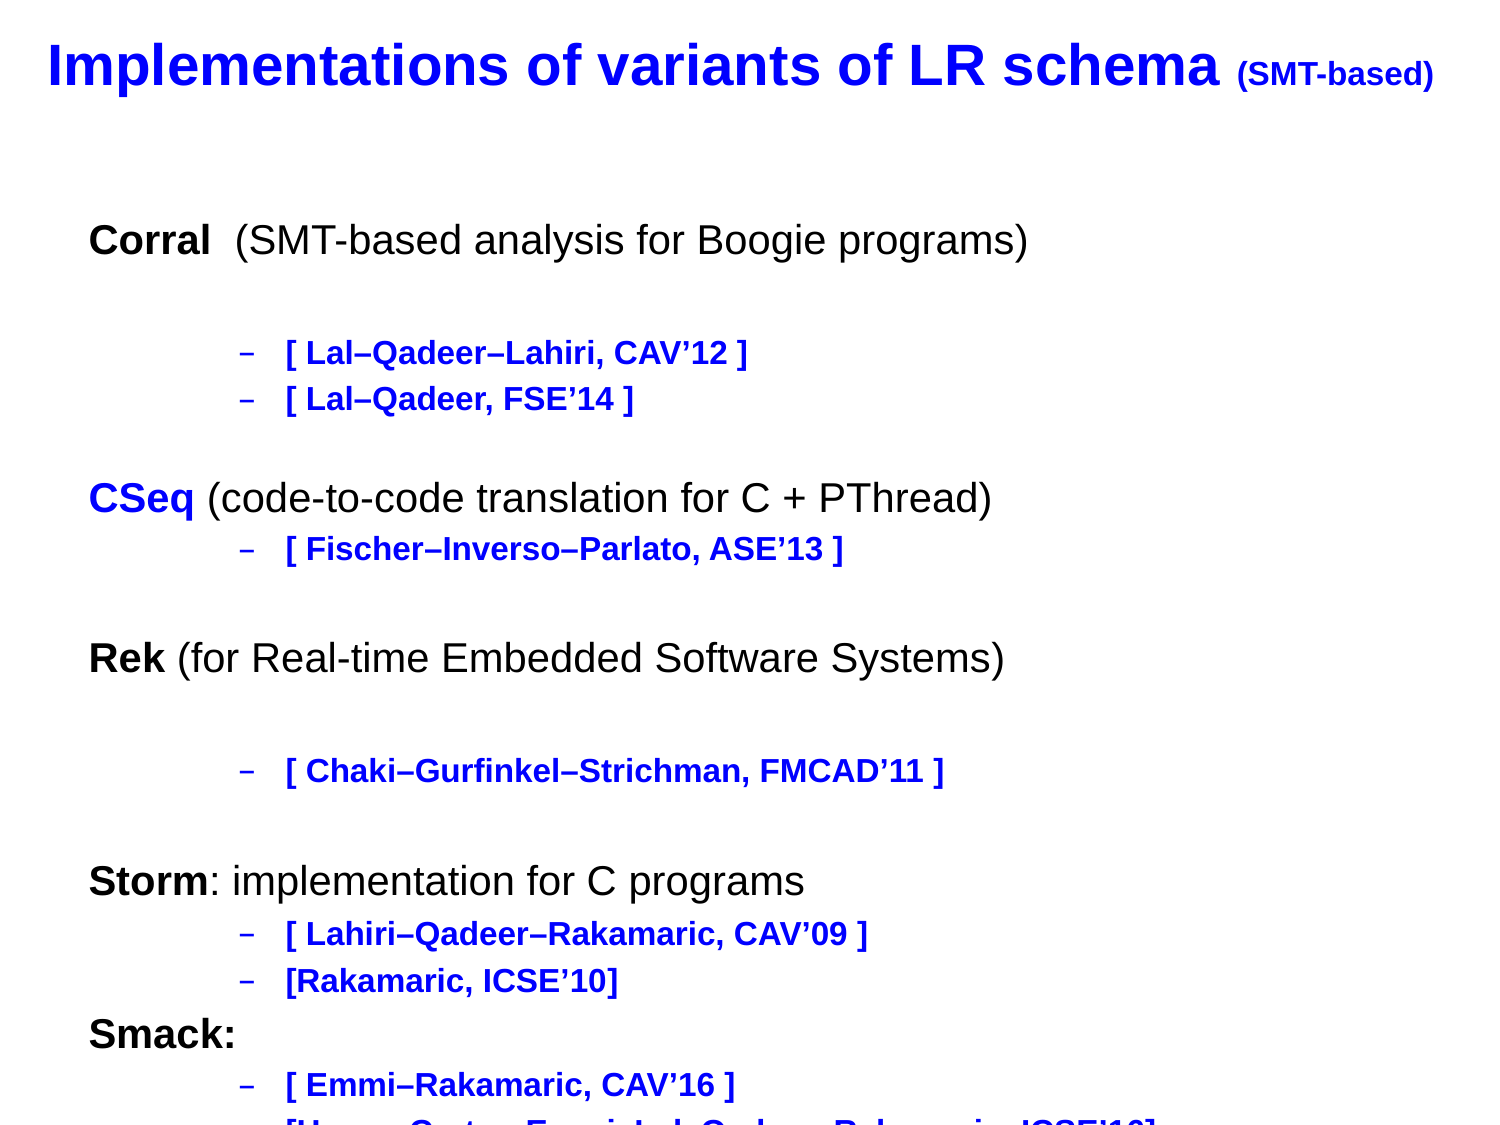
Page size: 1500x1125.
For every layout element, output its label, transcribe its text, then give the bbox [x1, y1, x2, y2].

title Implementations of variants of LR schema (SMT-based) [0, 0, 1500, 126]
list [74, 303, 1426, 1047]
text_box Corral (SMT-based analysis for Boogie programs) [ Lal–Qadeer–Lahiri, CAV’12 ] [ Lal–Qadeer, FSE’14 ] CSeq (code-to-code translation for C + PThread) [ Fischer–Inverso–Parlato, ASE’13 ] Rek (for Real-time Embedded Software Systems) [ Chaki–Gurfinkel–Strichman, FMCAD’11 ] Storm: implementation for C programs [ Lahiri–Qadeer–Rakamaric, CAV’09 ] [Rakamaric, ICSE’10] Smack: [ Emmi–Rakamaric, CAV’16 ] [Haran–Carter–Emmi–Lal–Qadeer–Rakamaric, ICSE’16] General eager translation representing thread interactions using bounded DAGs [Bouajjani-Emmi-Parlato, SAS’11] [73, 196, 1424, 1013]
